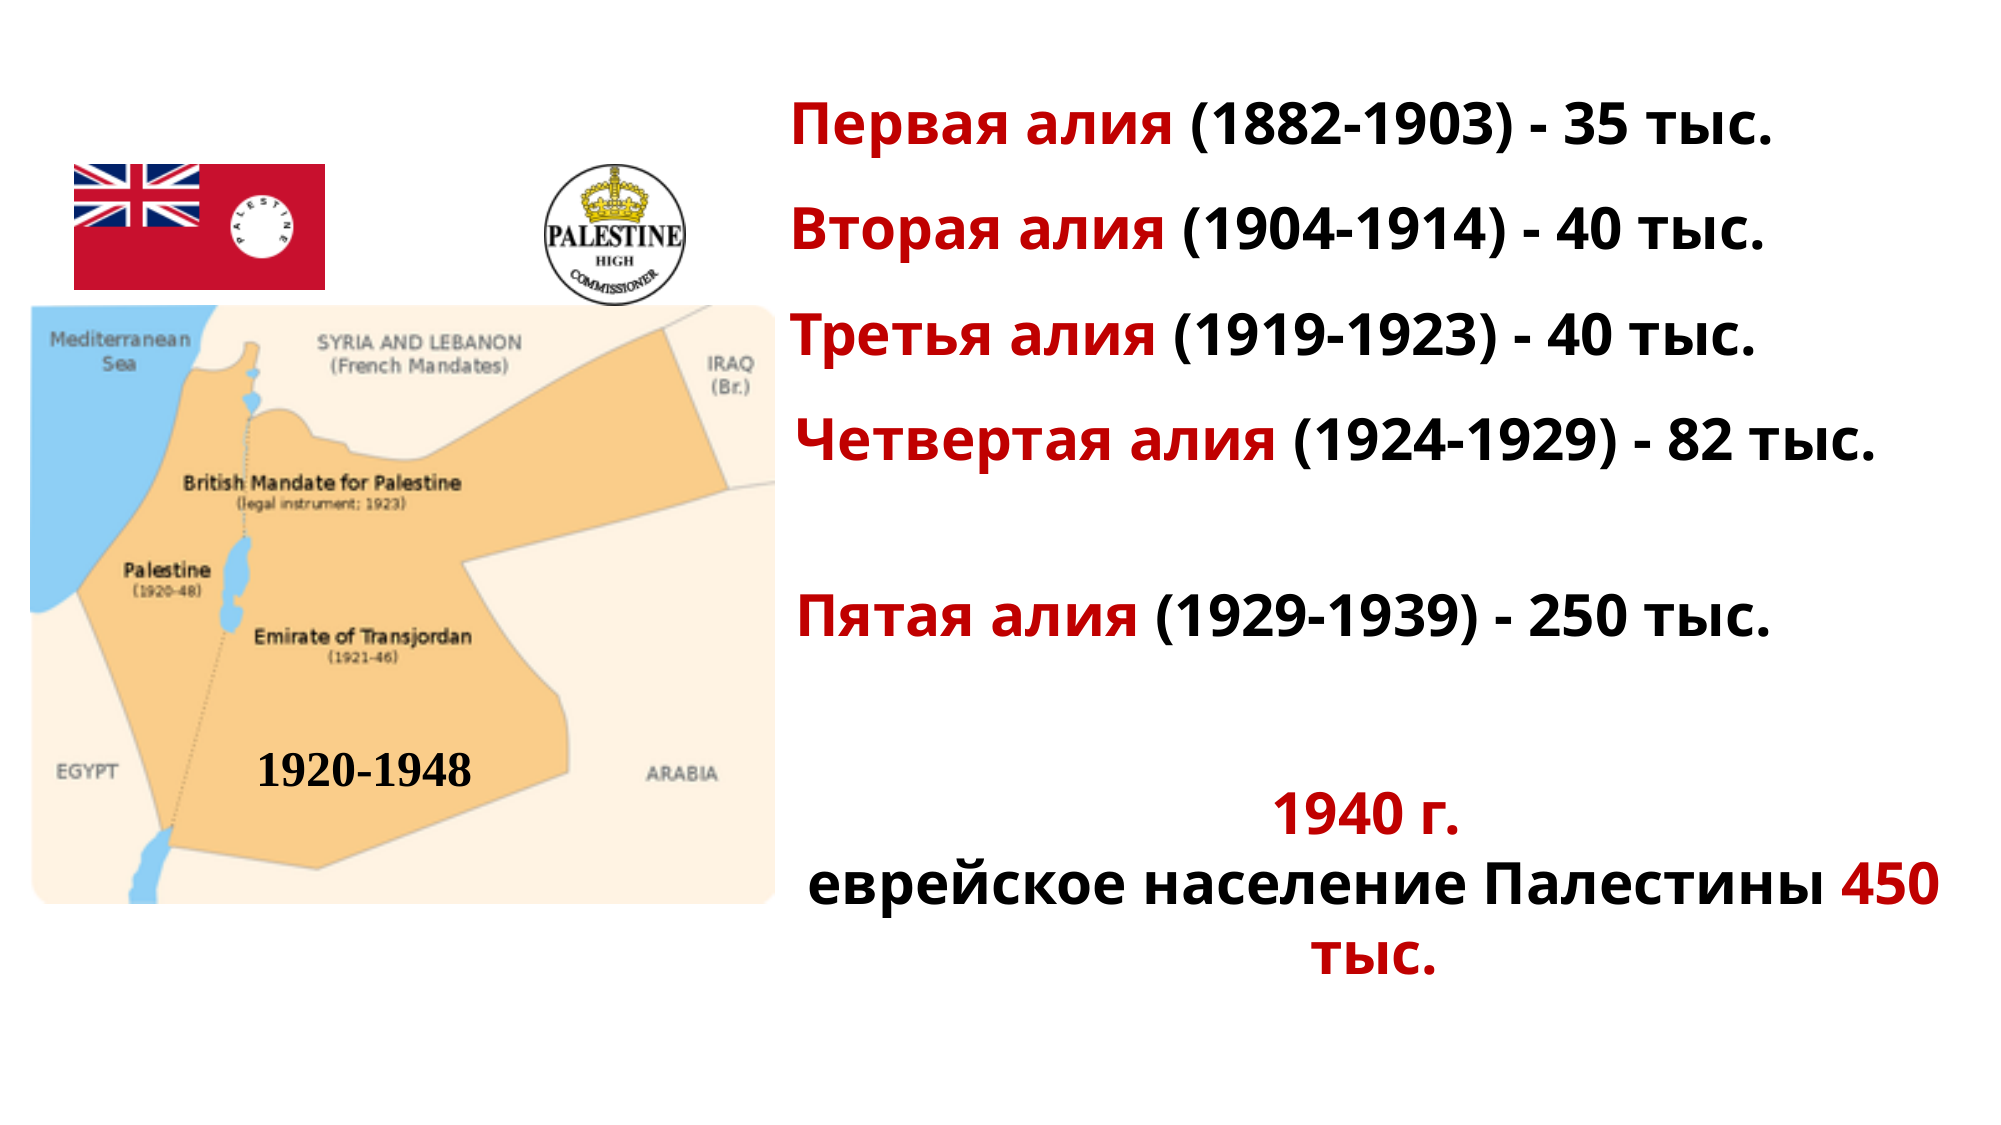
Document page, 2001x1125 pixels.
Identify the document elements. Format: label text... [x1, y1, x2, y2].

text_box Пятая алия (1929-1939) - 250 тыс. [780, 571, 1968, 656]
text_box Вторая алия (1904-1914) - 40 тыс. [775, 184, 1939, 269]
text_box Третья алия (1919-1923) - 40 тыс. [775, 289, 1939, 375]
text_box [29, 164, 775, 904]
text_box 1940 г. еврейское население Палестины 450 тыс. [780, 768, 1968, 994]
text_box Первая алия (1882-1903) - 35 тыс. [774, 78, 1939, 164]
text_box Четвертая алия (1924-1929) - 82 тыс. [780, 395, 1968, 480]
